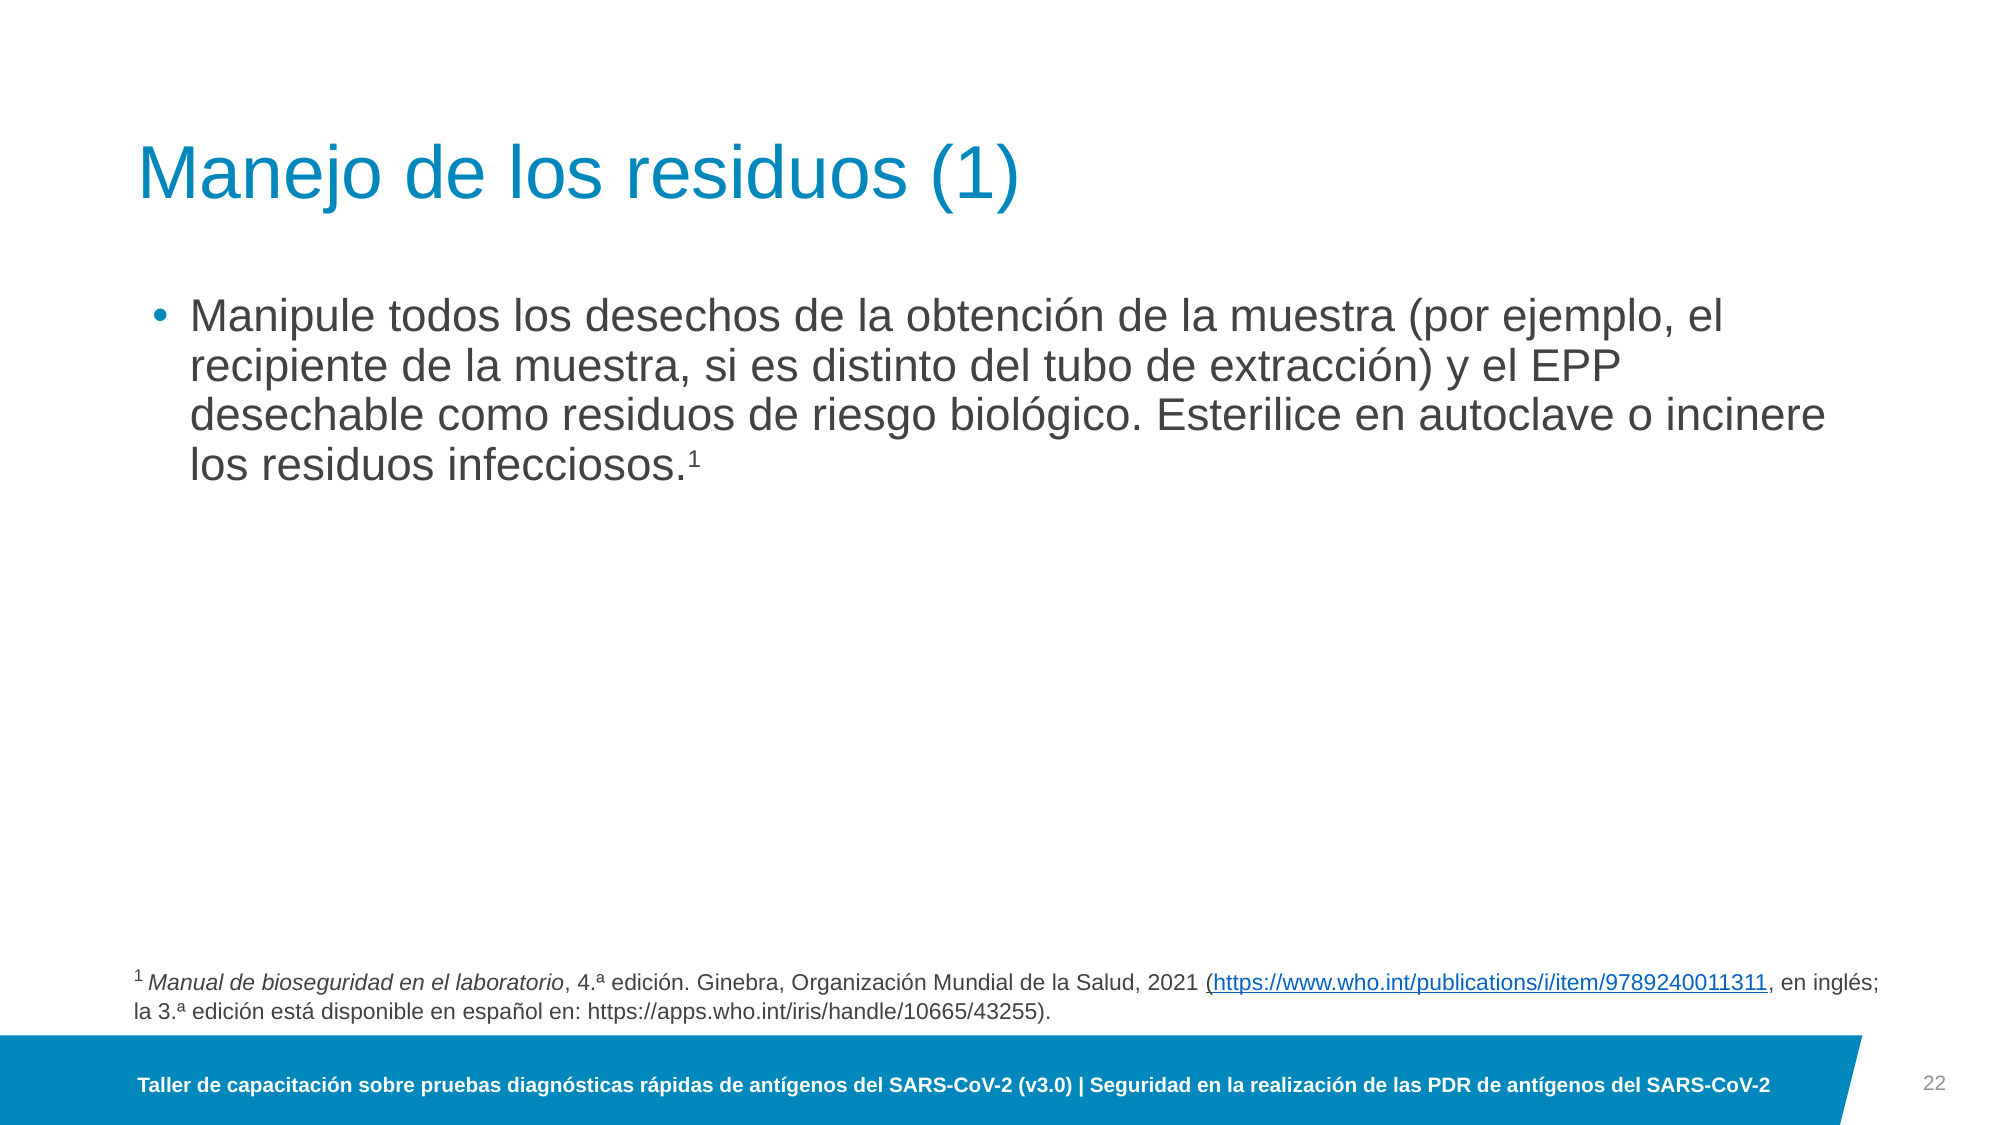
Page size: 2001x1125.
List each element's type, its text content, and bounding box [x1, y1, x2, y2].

list Manipule todos los desechos de la obtención de la muestra (por ejemplo, el recipiente de la muestra, si es distinto del tubo de extracción) y el EPP desechable como residuos de riesgo biológico. Esterilice en autoclave o incinere los residuos infecciosos.1 [137, 284, 1863, 860]
title Manejo de los residuos (1) [137, 59, 1863, 215]
slide_number 22 [1862, 1035, 1947, 1125]
text_box 1 Manual de bioseguridad en el laboratorio, 4.ª edición. Ginebra, Organización Mundial de la Salud, 2021 (https://www.who.int/publications/i/item/9789240011311, en inglés; la 3.ª edición está disponible en español en: https://apps.who.int/iris/handle/10665/43255). [118, 953, 1905, 1032]
footer Taller de capacitación sobre pruebas diagnósticas rápidas de antígenos del SARS-CoV-2 (v3.0) | Seguridad en la realización de las PDR de antígenos del SARS-CoV-2 [137, 1042, 1797, 1125]
